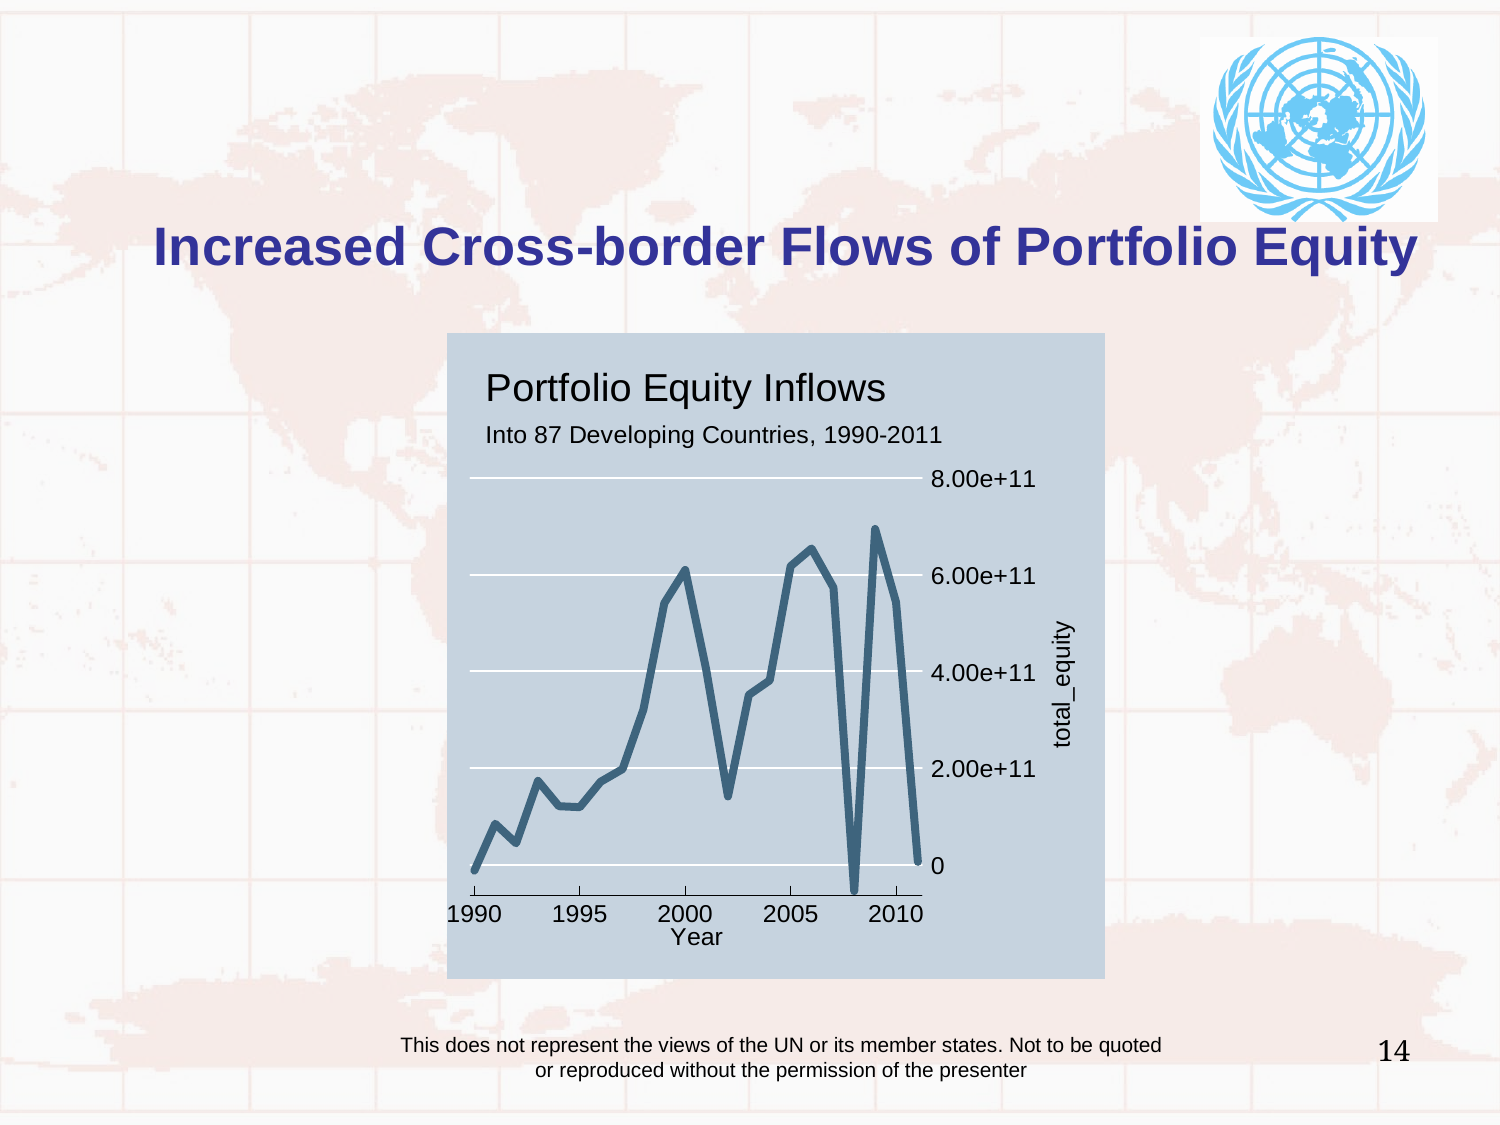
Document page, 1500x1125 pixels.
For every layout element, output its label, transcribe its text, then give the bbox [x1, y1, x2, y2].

title Increased Cross-border Flows of Portfolio Equity [112, 149, 1463, 338]
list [437, 324, 1113, 988]
footer This does not represent the views of the UN or its member states. Not to be quoted or reproduced without the permission of the presenter [374, 1024, 1074, 1103]
picture [1200, 37, 1438, 149]
slide_number 14 [1074, 1024, 1426, 1103]
